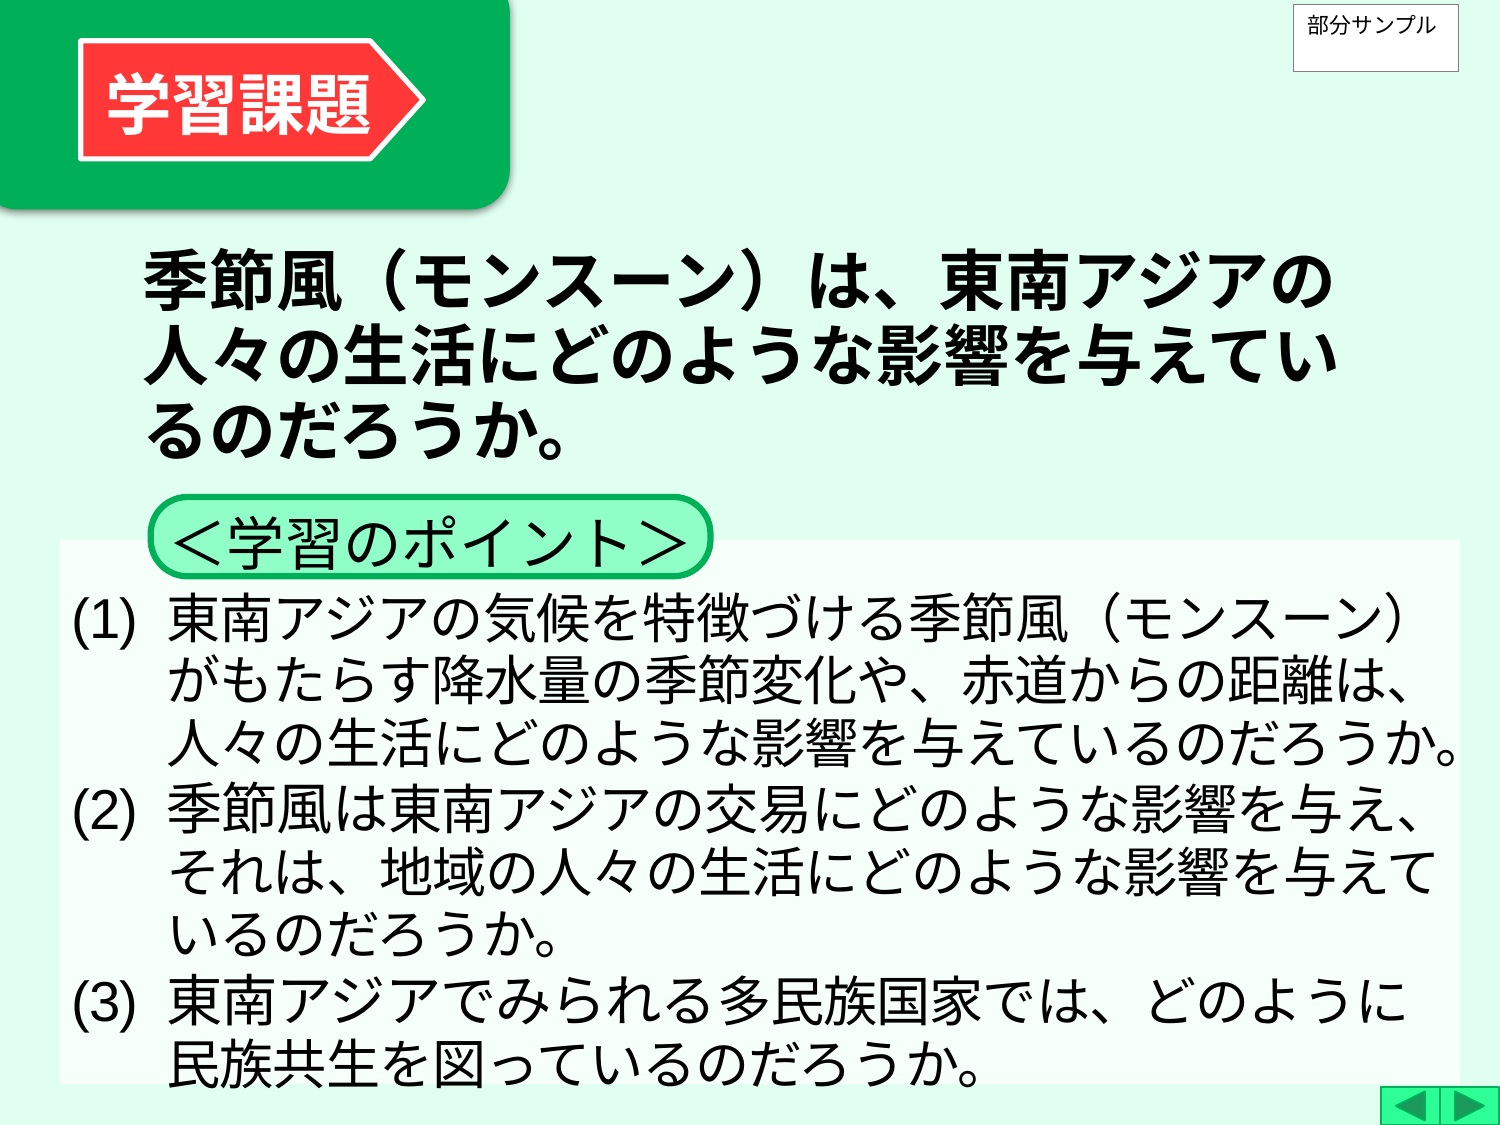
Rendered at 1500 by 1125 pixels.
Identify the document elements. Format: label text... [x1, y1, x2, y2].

text_box [1439, 1086, 1500, 1125]
text_box 部分サンプル [1293, 4, 1459, 72]
text_box (1) 東南アジアの気候を特徴づける季節風（モンスーン）がもたらす降水量の季節変化や、赤道からの距離は、人々の生活にどのような影響を与えているのだろうか。 (2) 季節風は東南アジアの交易にどのような影響を与え、それは、地域の人々の生活にどのような影響を与えているのだろうか。 (3) 東南アジアでみられる多民族国家では、どのように民族共生を図っているのだろうか。 [60, 539, 1460, 1084]
text_box ＜学習のポイント＞ [149, 495, 712, 578]
text_box [1380, 1086, 1439, 1125]
text_box 季節風（モンスーン）は、東南アジアの人々の生活にどのような影響を与えているのだろうか。 [142, 243, 1378, 455]
text_box 学習課題 [79, 39, 425, 160]
